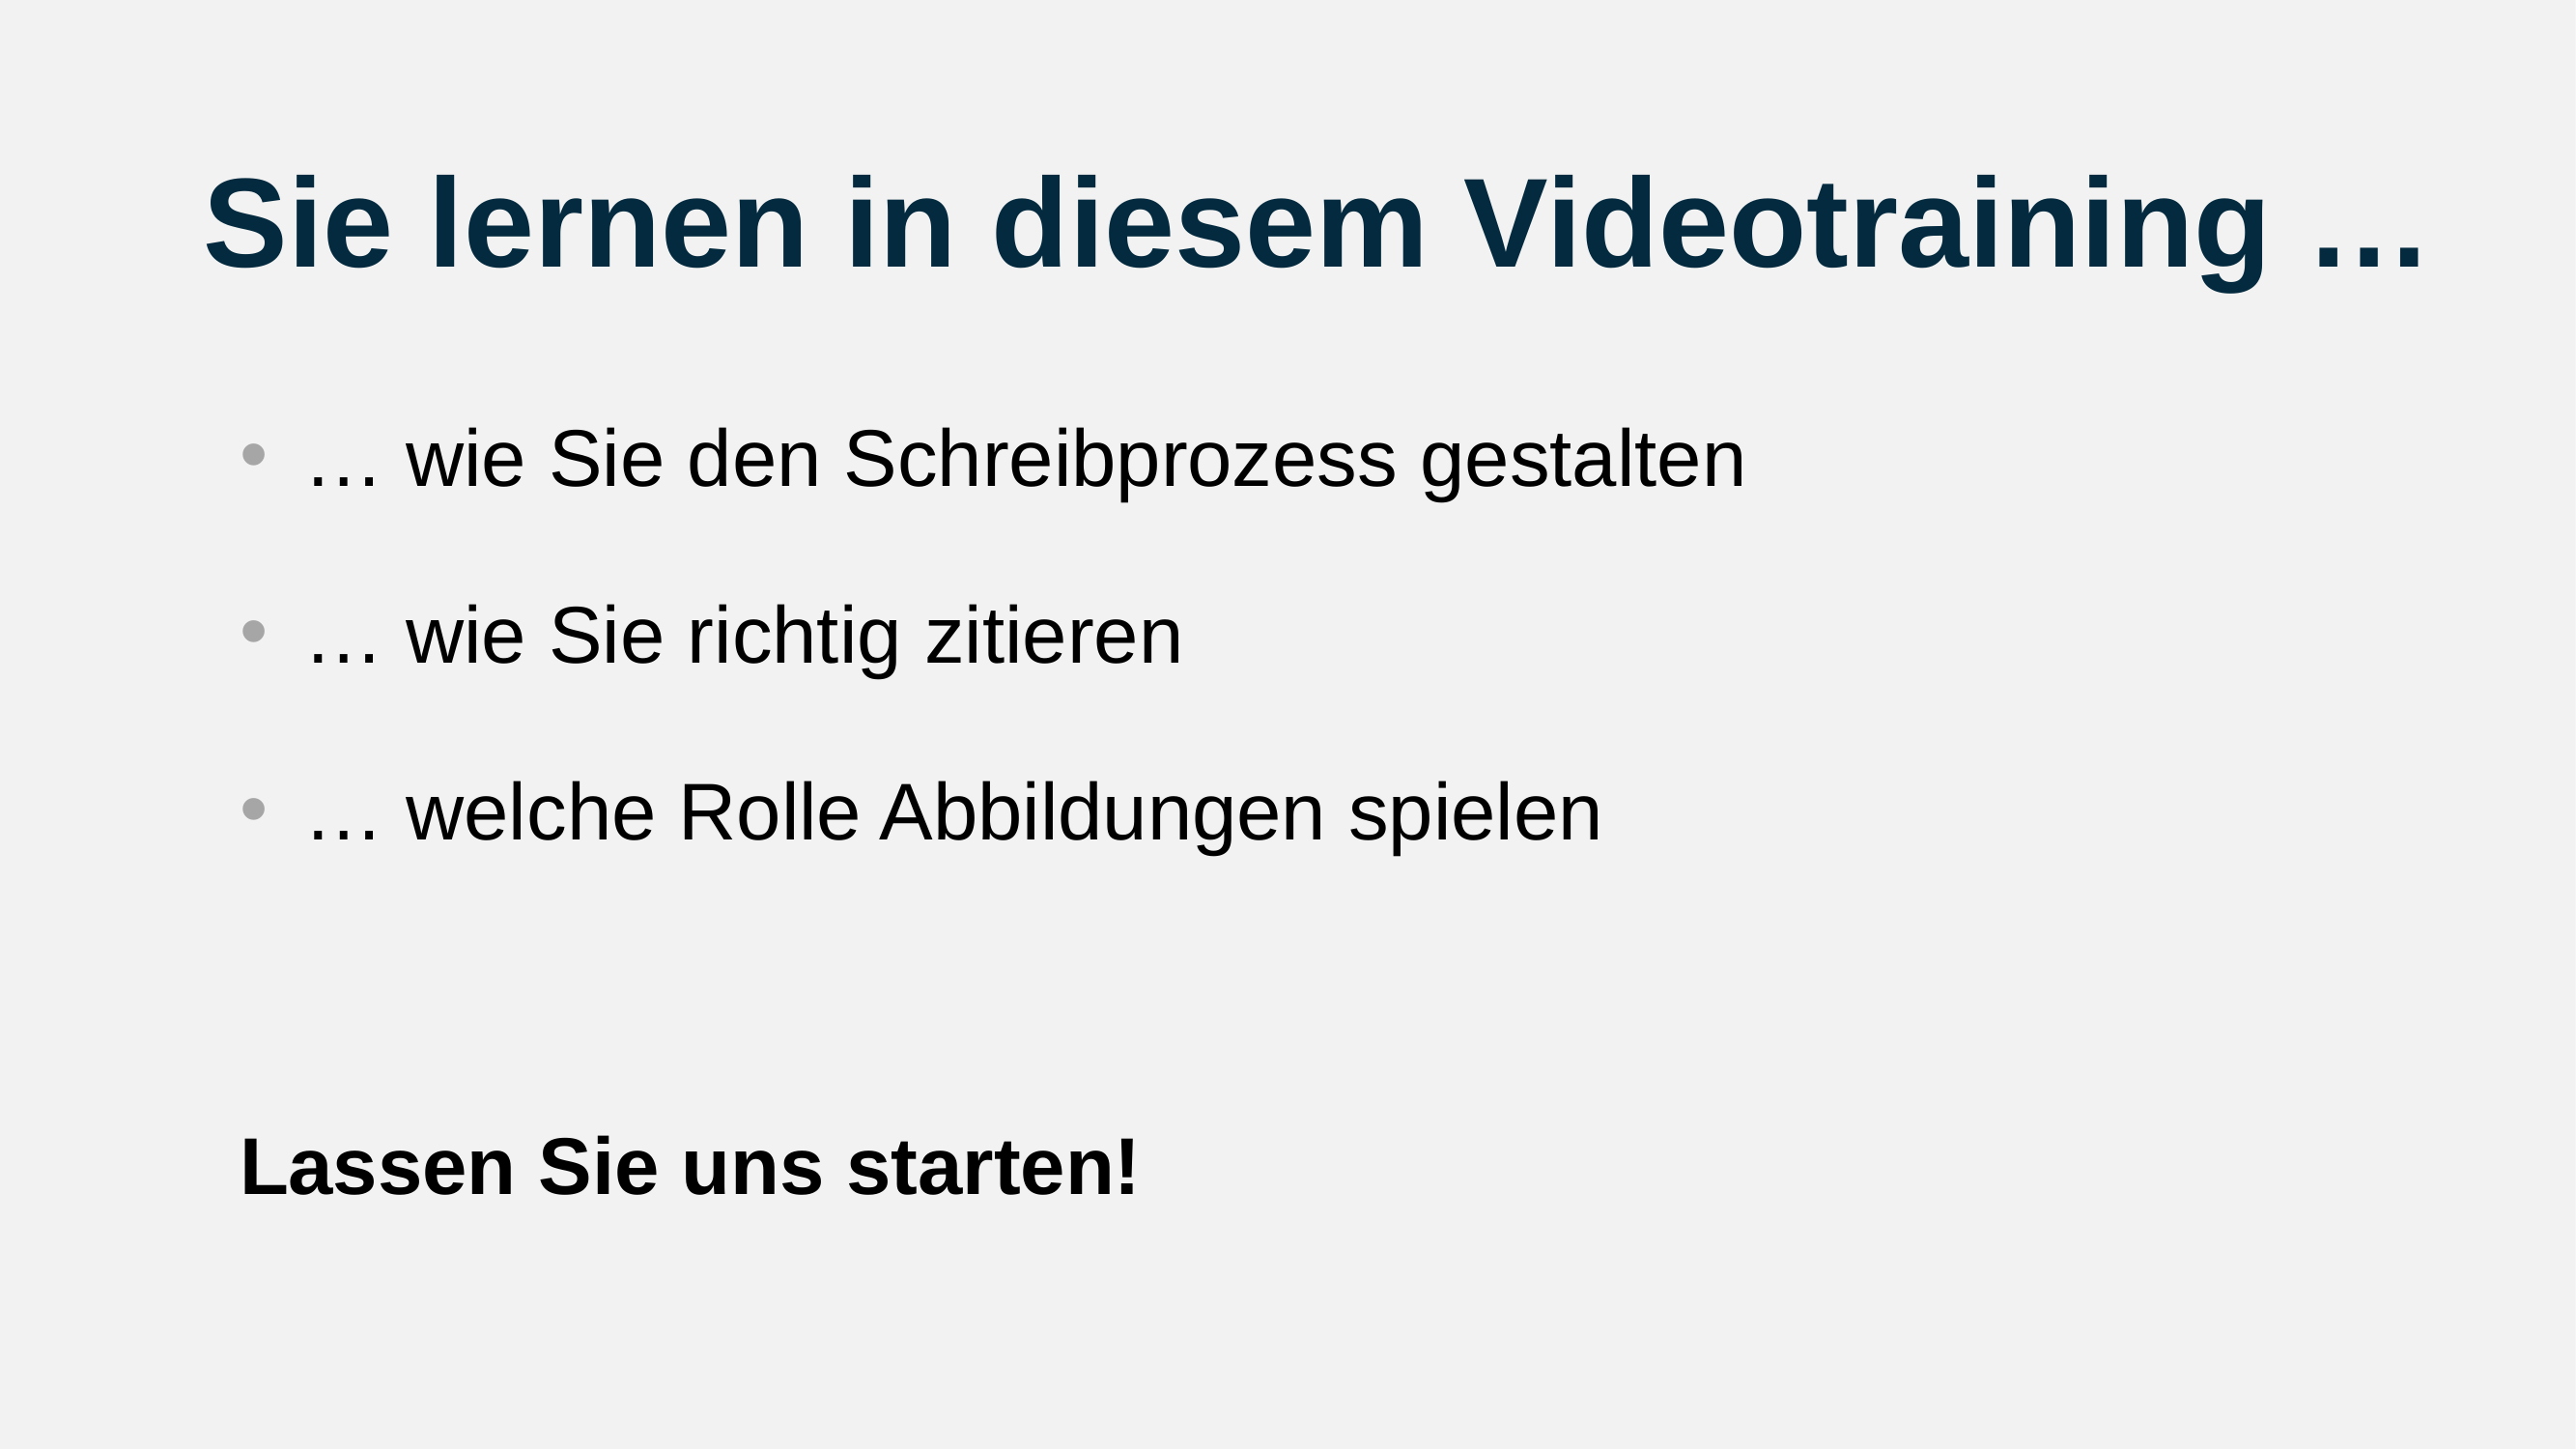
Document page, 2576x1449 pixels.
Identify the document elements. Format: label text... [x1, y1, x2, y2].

list … wie Sie den Schreibprozess gestalten … wie Sie richtig zitieren … welche Rolle Abbildungen spielen Lassen Sie uns starten! [225, 398, 2375, 1280]
title Sie lernen in diesem Videotraining … [188, 132, 2459, 300]
